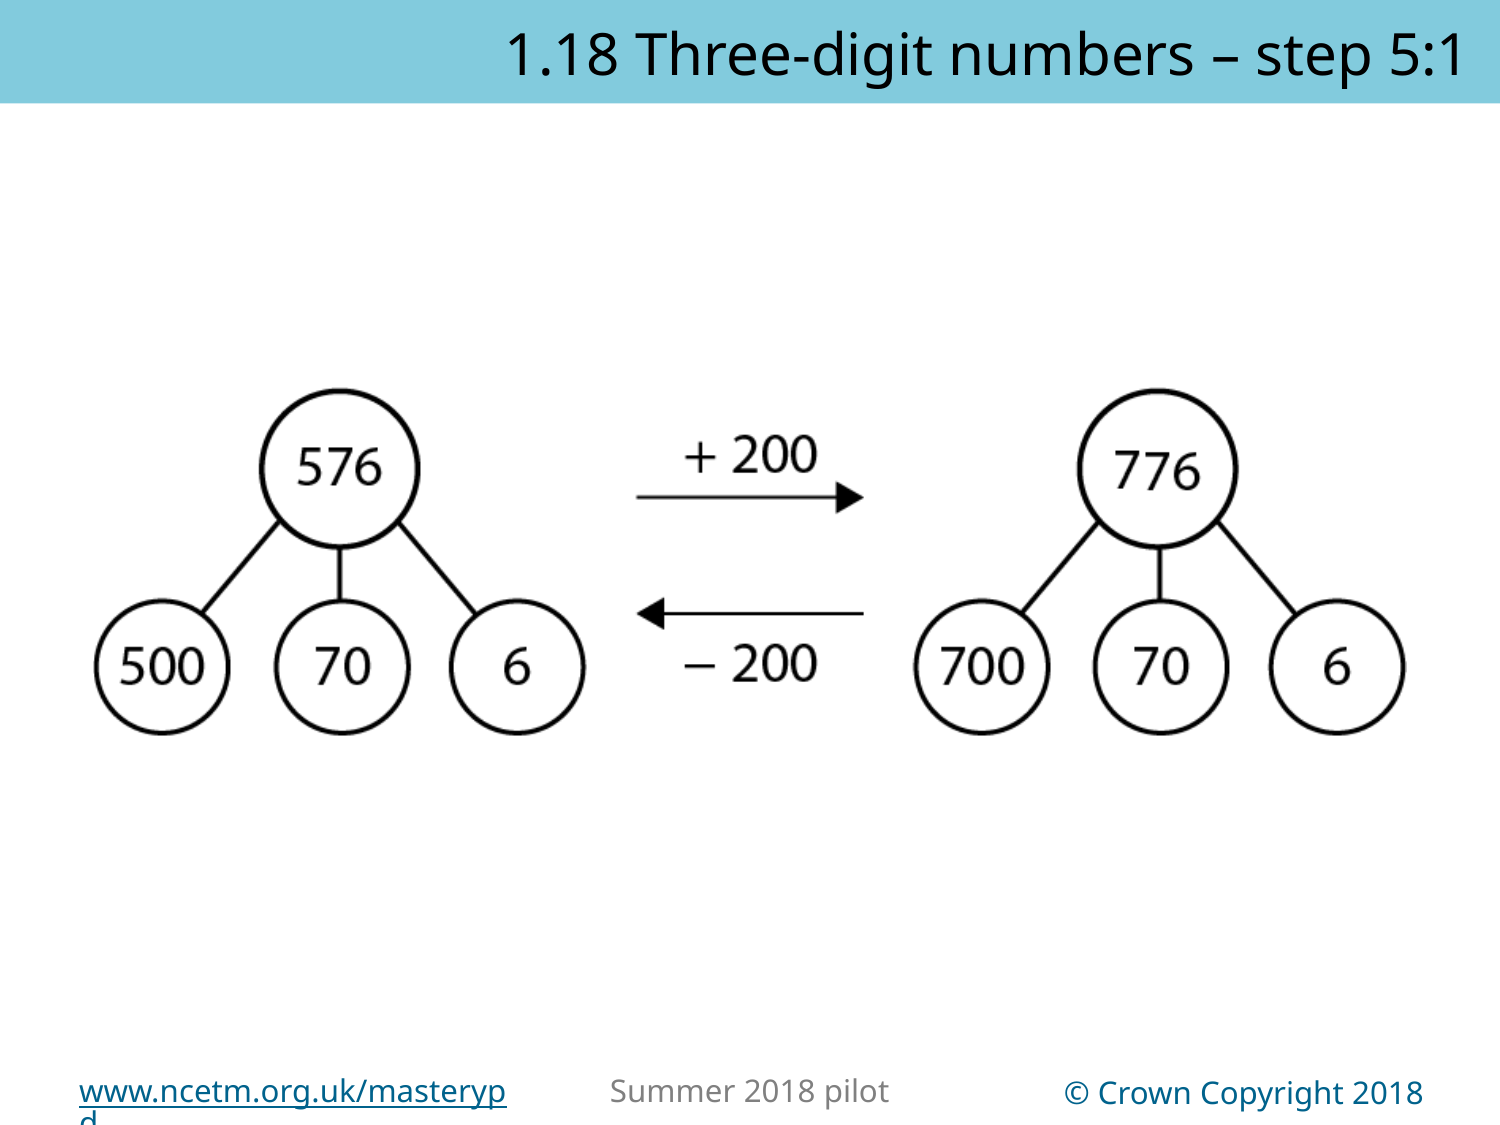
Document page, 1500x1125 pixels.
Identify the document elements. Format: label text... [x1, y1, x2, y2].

picture [93, 366, 1407, 759]
list 1.18 Three-digit numbers – step 5:1 [0, 0, 1500, 104]
